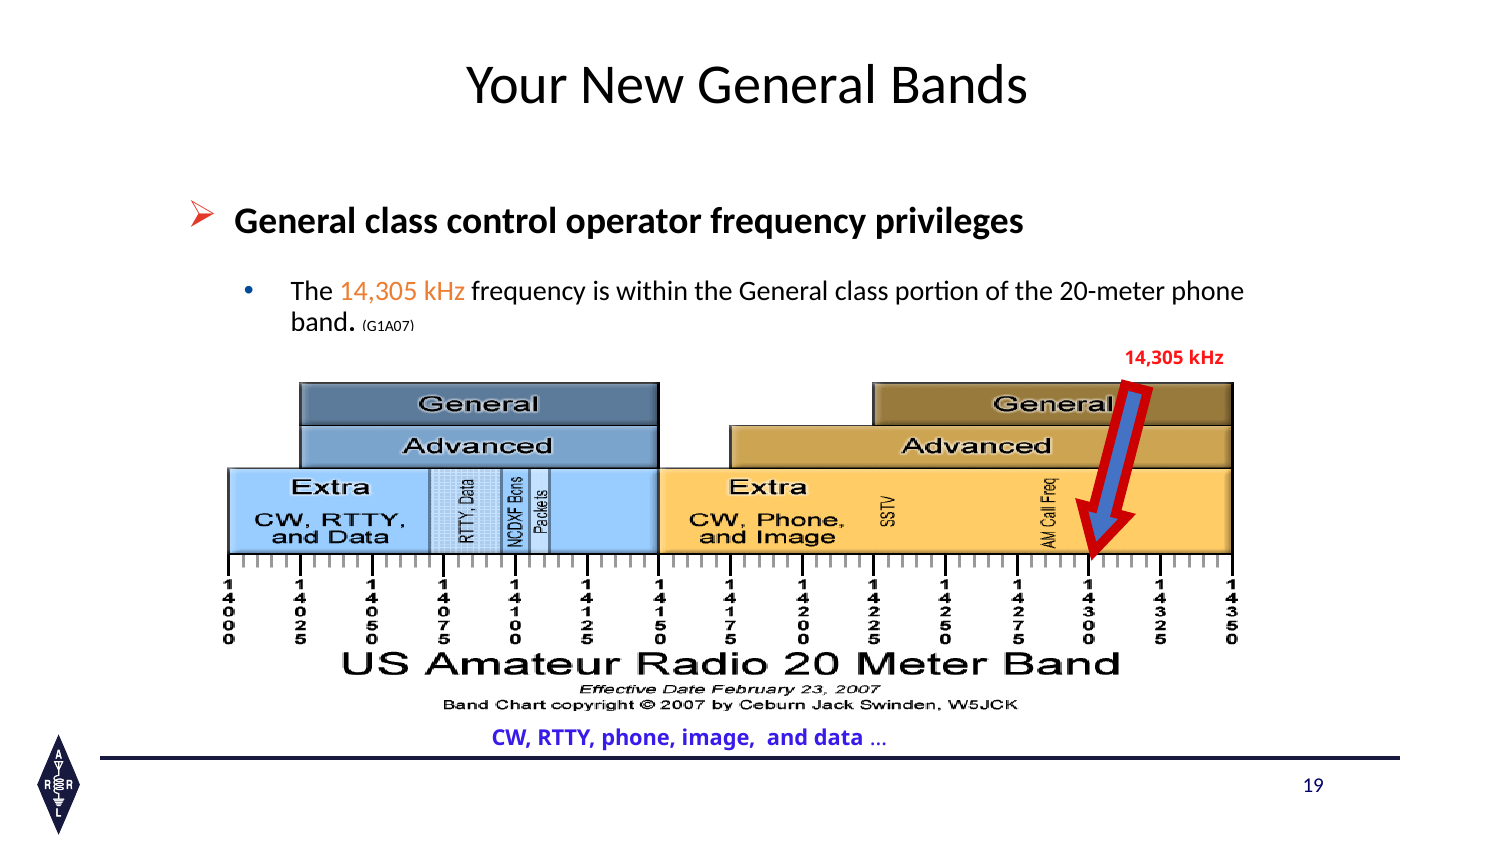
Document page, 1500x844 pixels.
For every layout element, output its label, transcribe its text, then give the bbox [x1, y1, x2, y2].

title Your New General Bands [215, 48, 1279, 156]
text_box CW, RTTY, phone, image, and data … [476, 717, 1023, 757]
picture [215, 331, 1247, 717]
picture [37, 734, 80, 835]
list General class control operator frequency privileges The 14,305 kHz frequency is within the General class portion of the 20-meter phone band. (G1A07) [187, 195, 1313, 370]
slide_number 19 [1302, 761, 1400, 807]
